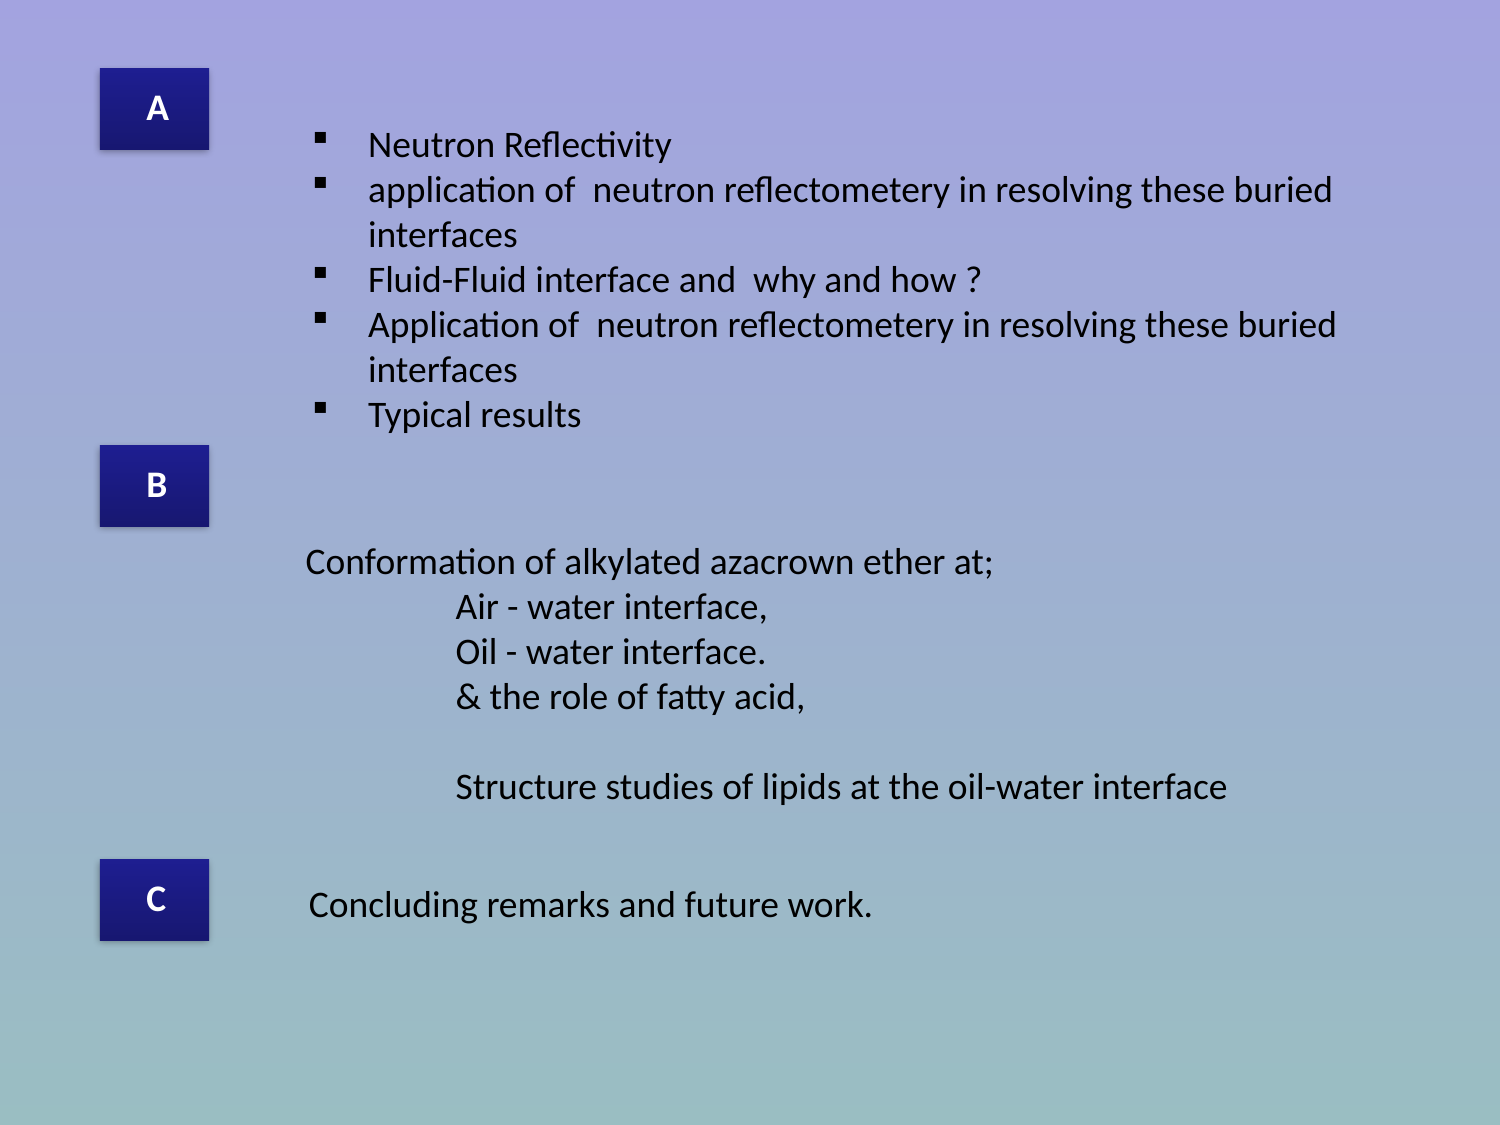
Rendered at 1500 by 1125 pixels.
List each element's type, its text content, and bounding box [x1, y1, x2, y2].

text_box Conformation of alkylated azacrown ether at; Air - water interface, Oil - water interface. & the role of fatty acid, Structure studies of lipids at the oil-water interface [290, 529, 1427, 860]
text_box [99, 859, 210, 941]
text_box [99, 68, 210, 151]
text_box Neutron Reflectivity application of neutron reflectometery in resolving these buried interfaces Fluid-Fluid interface and why and how ? Application of neutron reflectometery in resolving these buried interfaces Typical results [297, 112, 1439, 443]
text_box Concluding remarks and future work. [294, 872, 889, 933]
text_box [99, 445, 210, 527]
